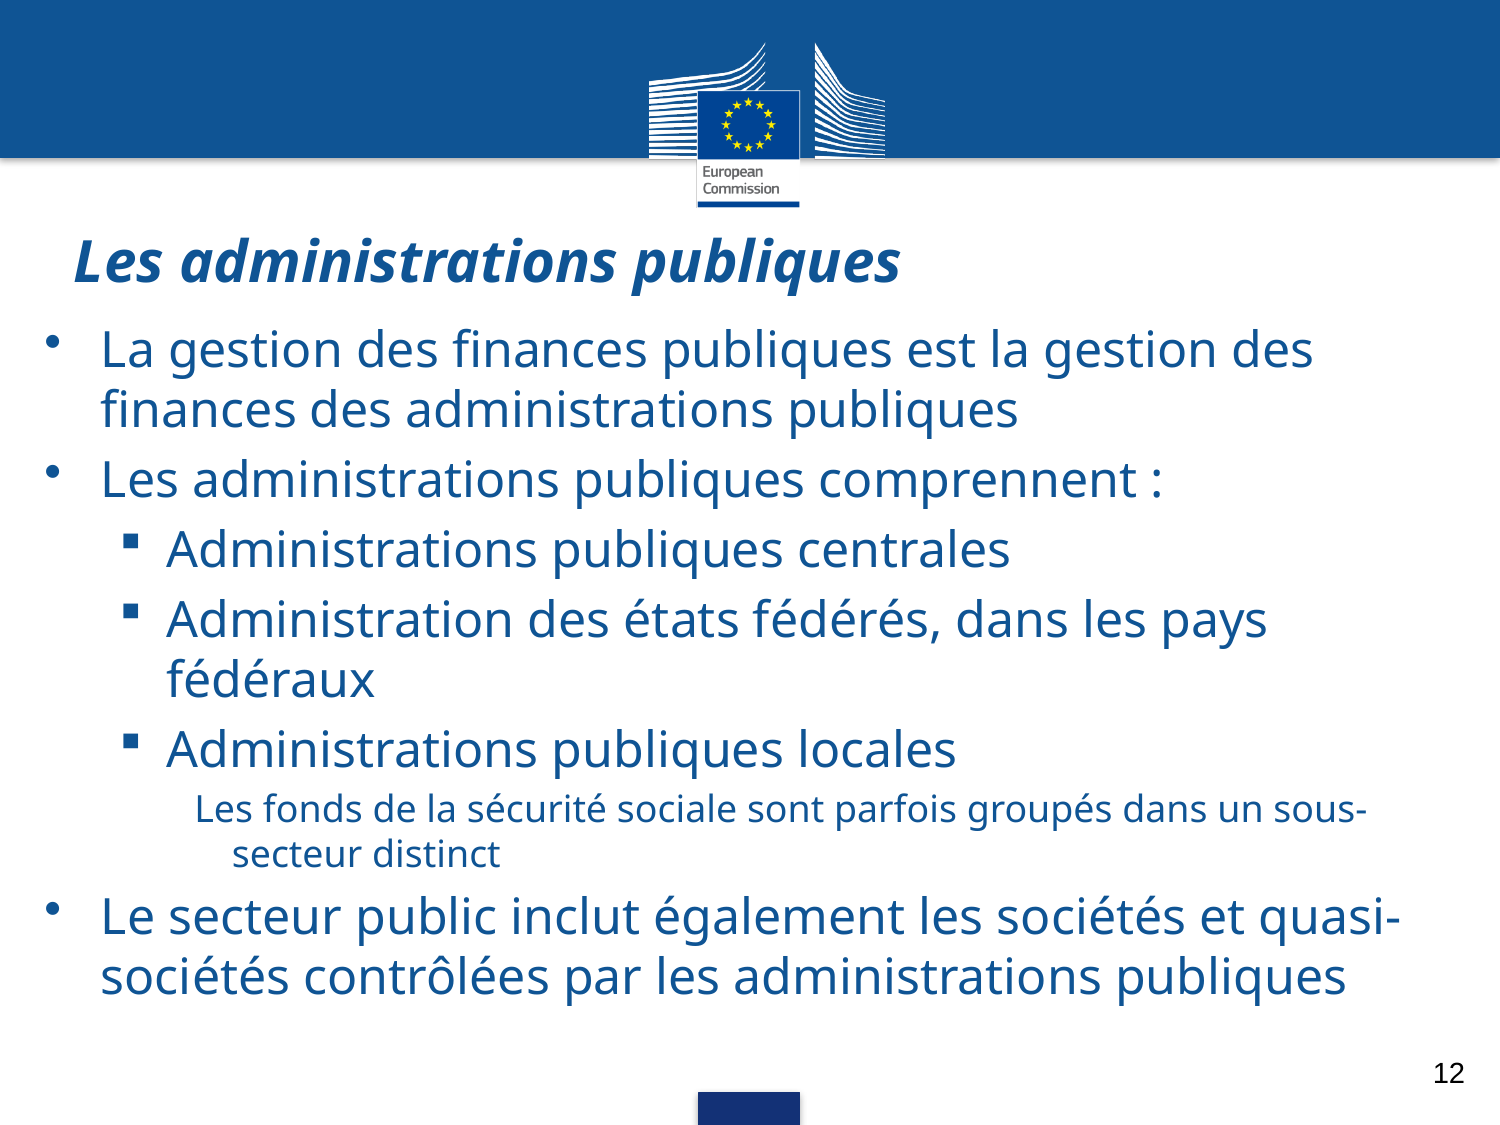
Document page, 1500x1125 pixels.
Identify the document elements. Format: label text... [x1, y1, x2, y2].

picture [649, 42, 885, 192]
title Les administrations publiques [0, 192, 1500, 325]
slide_number 12 [1417, 1046, 1500, 1125]
list La gestion des finances publiques est la gestion des finances des administrations publiques Les administrations publiques comprennent : Administrations publiques centrales Administration des états fédérés, dans les pays fédéraux Administrations publiques locales Les fonds de la sécurité sociale sont parfois groupés dans un sous-secteur distinct Le secteur public inclut également les sociétés et quasi-sociétés contrôlées par les administrations publiques [29, 325, 1436, 1062]
